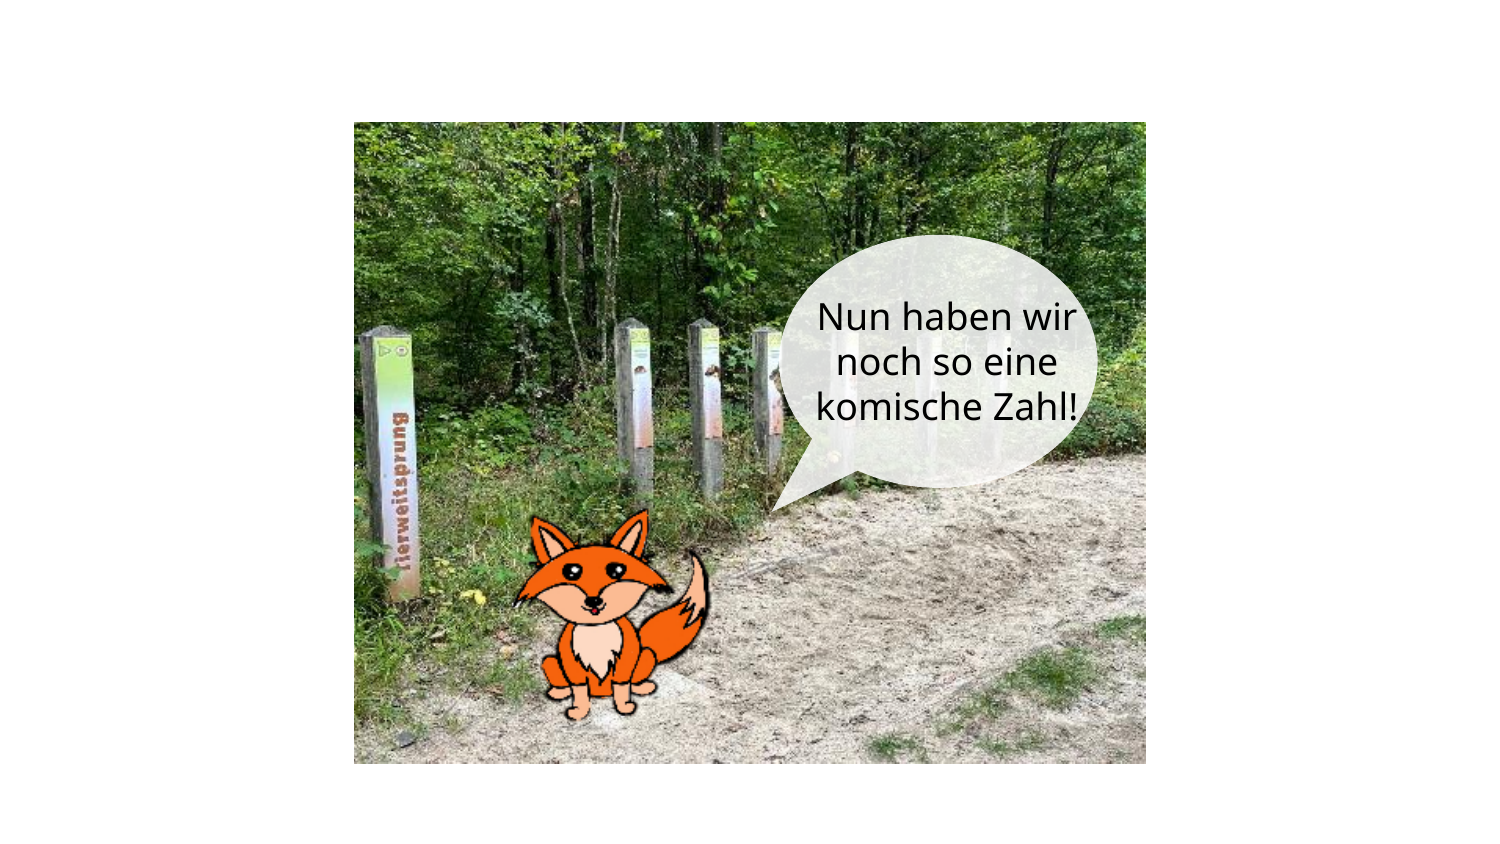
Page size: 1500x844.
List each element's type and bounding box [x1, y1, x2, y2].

text_box [354, 122, 1146, 764]
